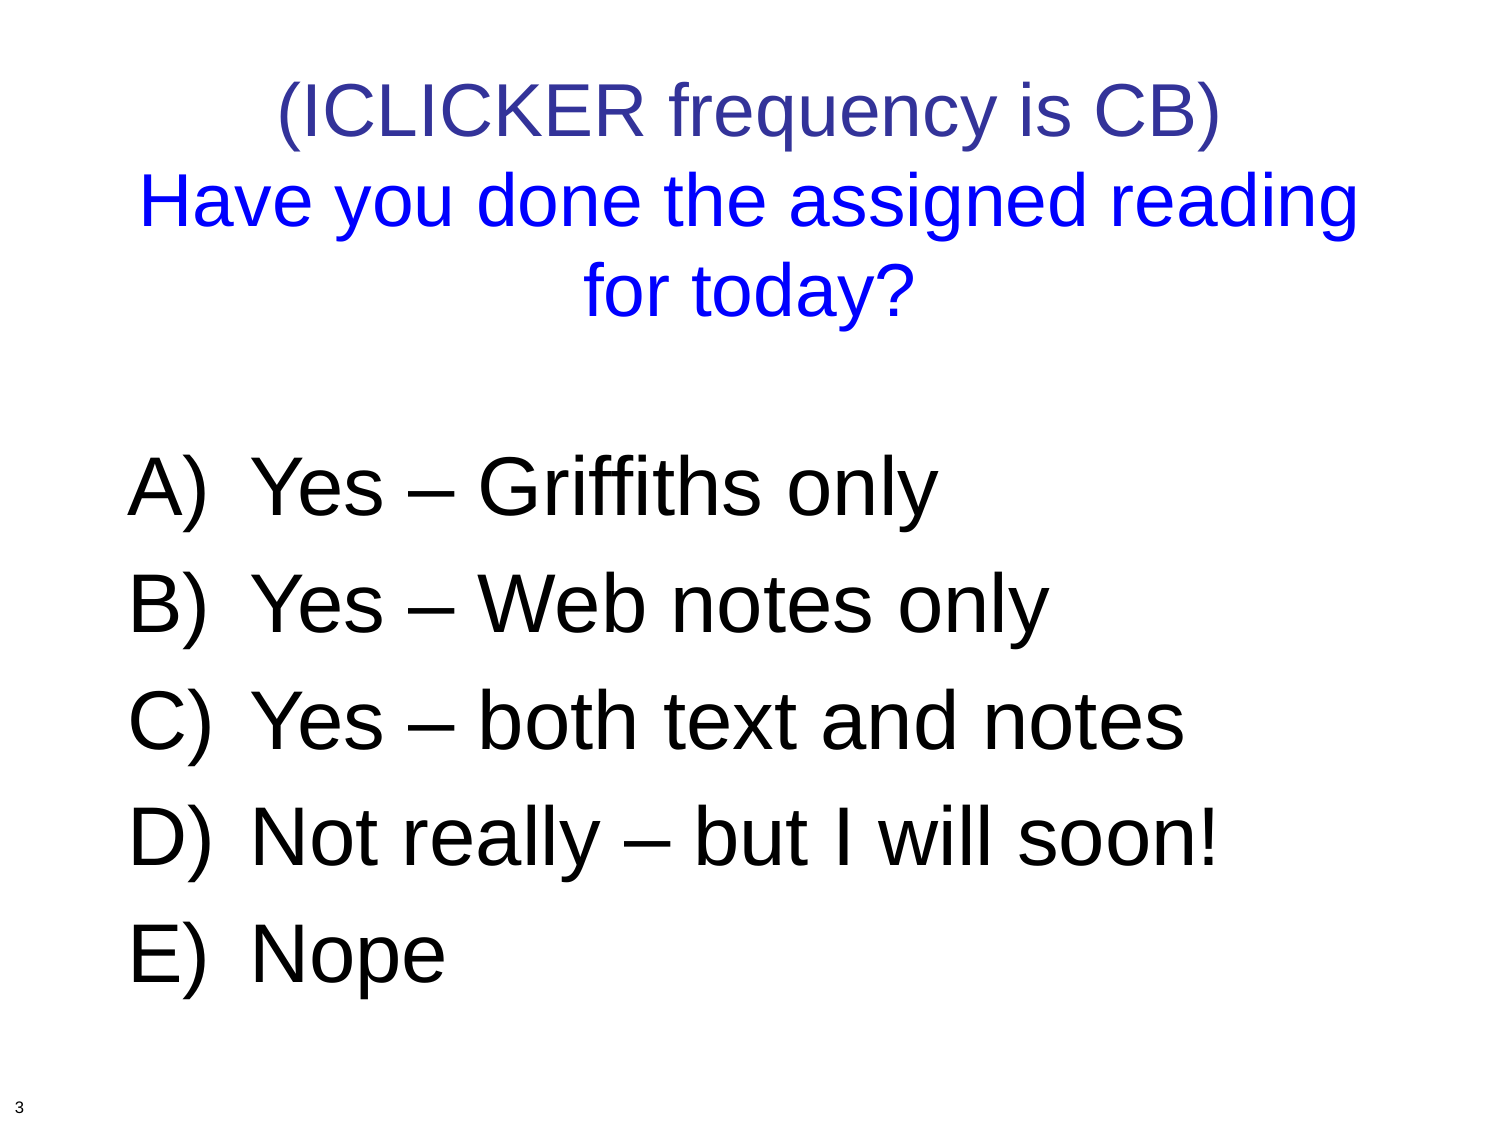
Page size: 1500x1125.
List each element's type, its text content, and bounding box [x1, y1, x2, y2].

list Yes – Griffiths only Yes – Web notes only Yes – both text and notes Not really – but I will soon! Nope [112, 425, 1388, 1055]
title (ICLICKER frequency is CB) Have you done the assigned reading for today? [112, 72, 1388, 321]
text_box 3 [0, 1089, 50, 1125]
